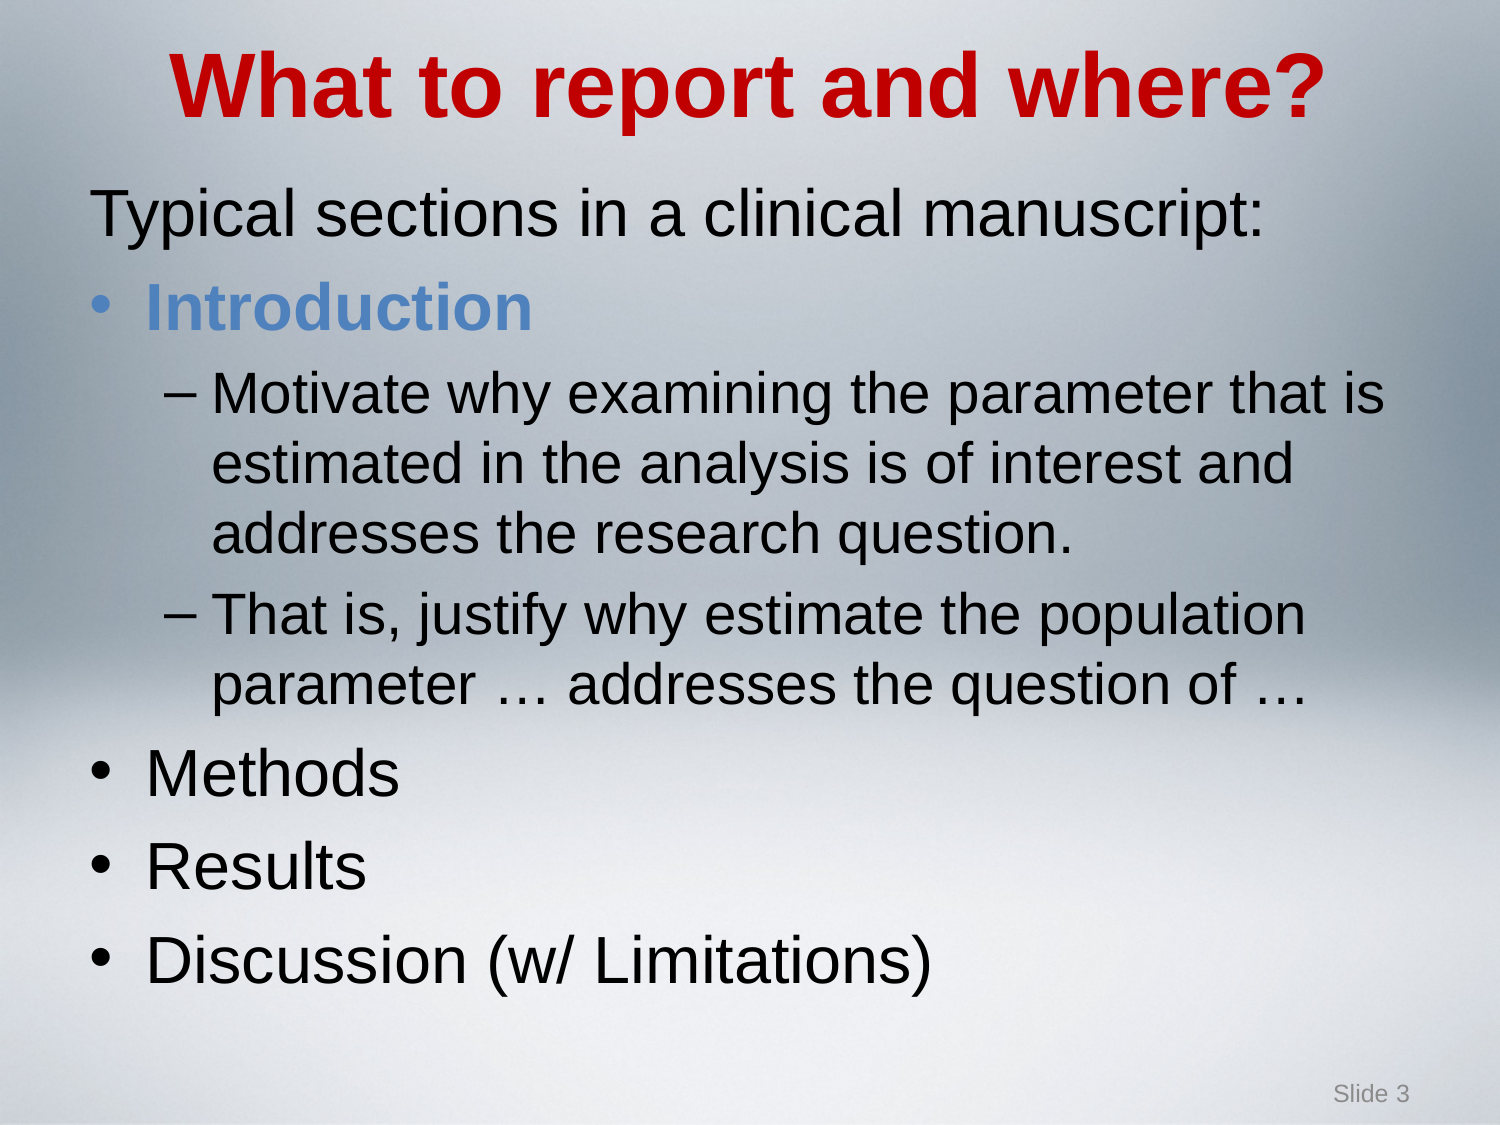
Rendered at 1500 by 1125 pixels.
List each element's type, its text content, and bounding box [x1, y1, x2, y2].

slide_number Slide 3 [1074, 1062, 1425, 1123]
list Typical sections in a clinical manuscript: Introduction Motivate why examining the parameter that is estimated in the analysis is of interest and addresses the research question. That is, justify why estimate the population parameter … addresses the question of … Methods Results Discussion (w/ Limitations) [74, 162, 1425, 1005]
title What to report and where? [75, 12, 1425, 150]
picture [0, 0, 1500, 1125]
